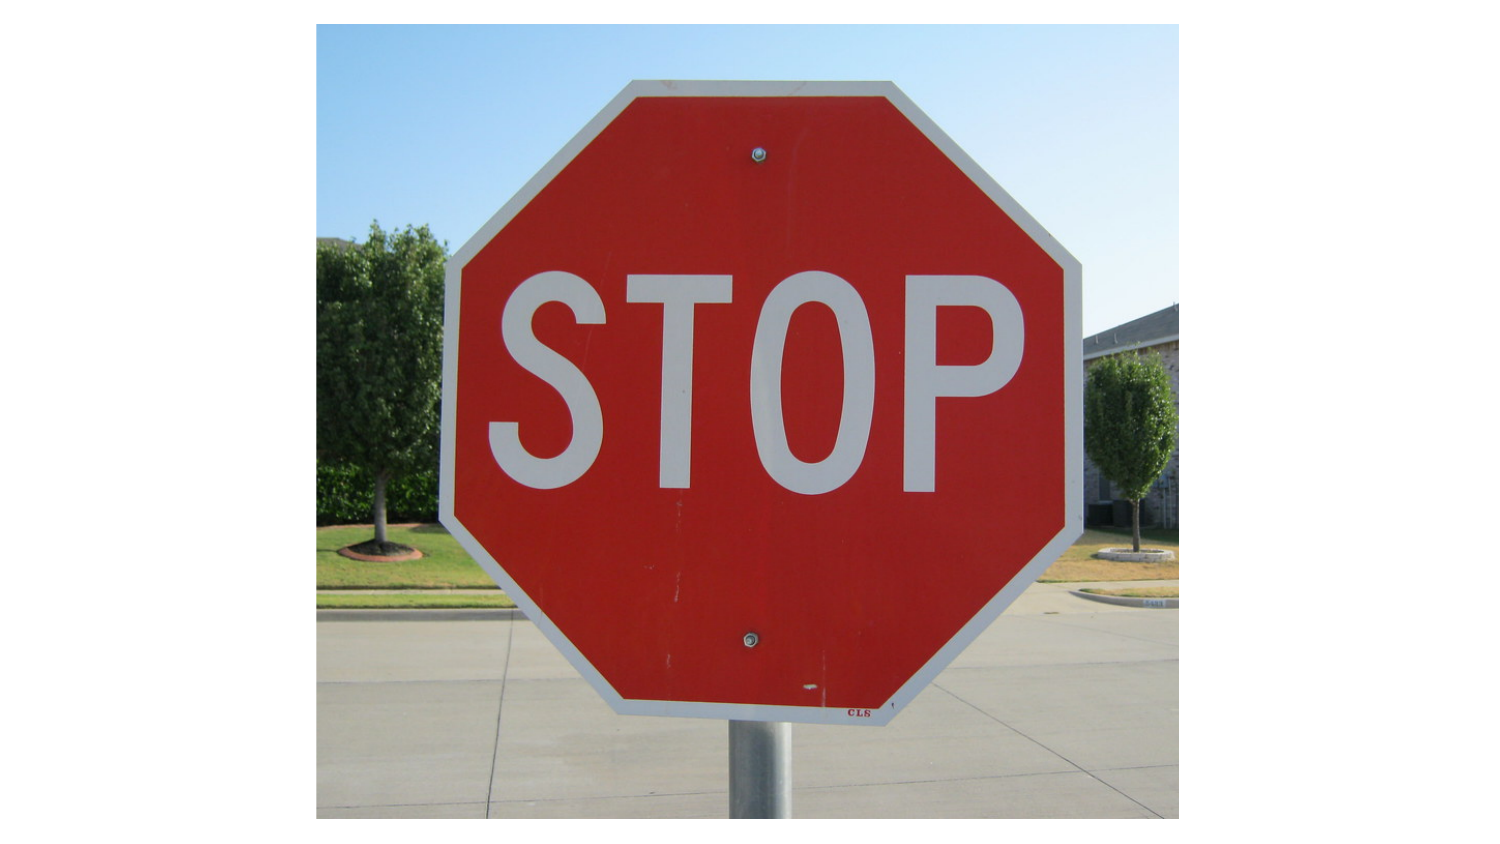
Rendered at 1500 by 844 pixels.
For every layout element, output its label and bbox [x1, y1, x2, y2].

picture [316, 24, 1180, 819]
